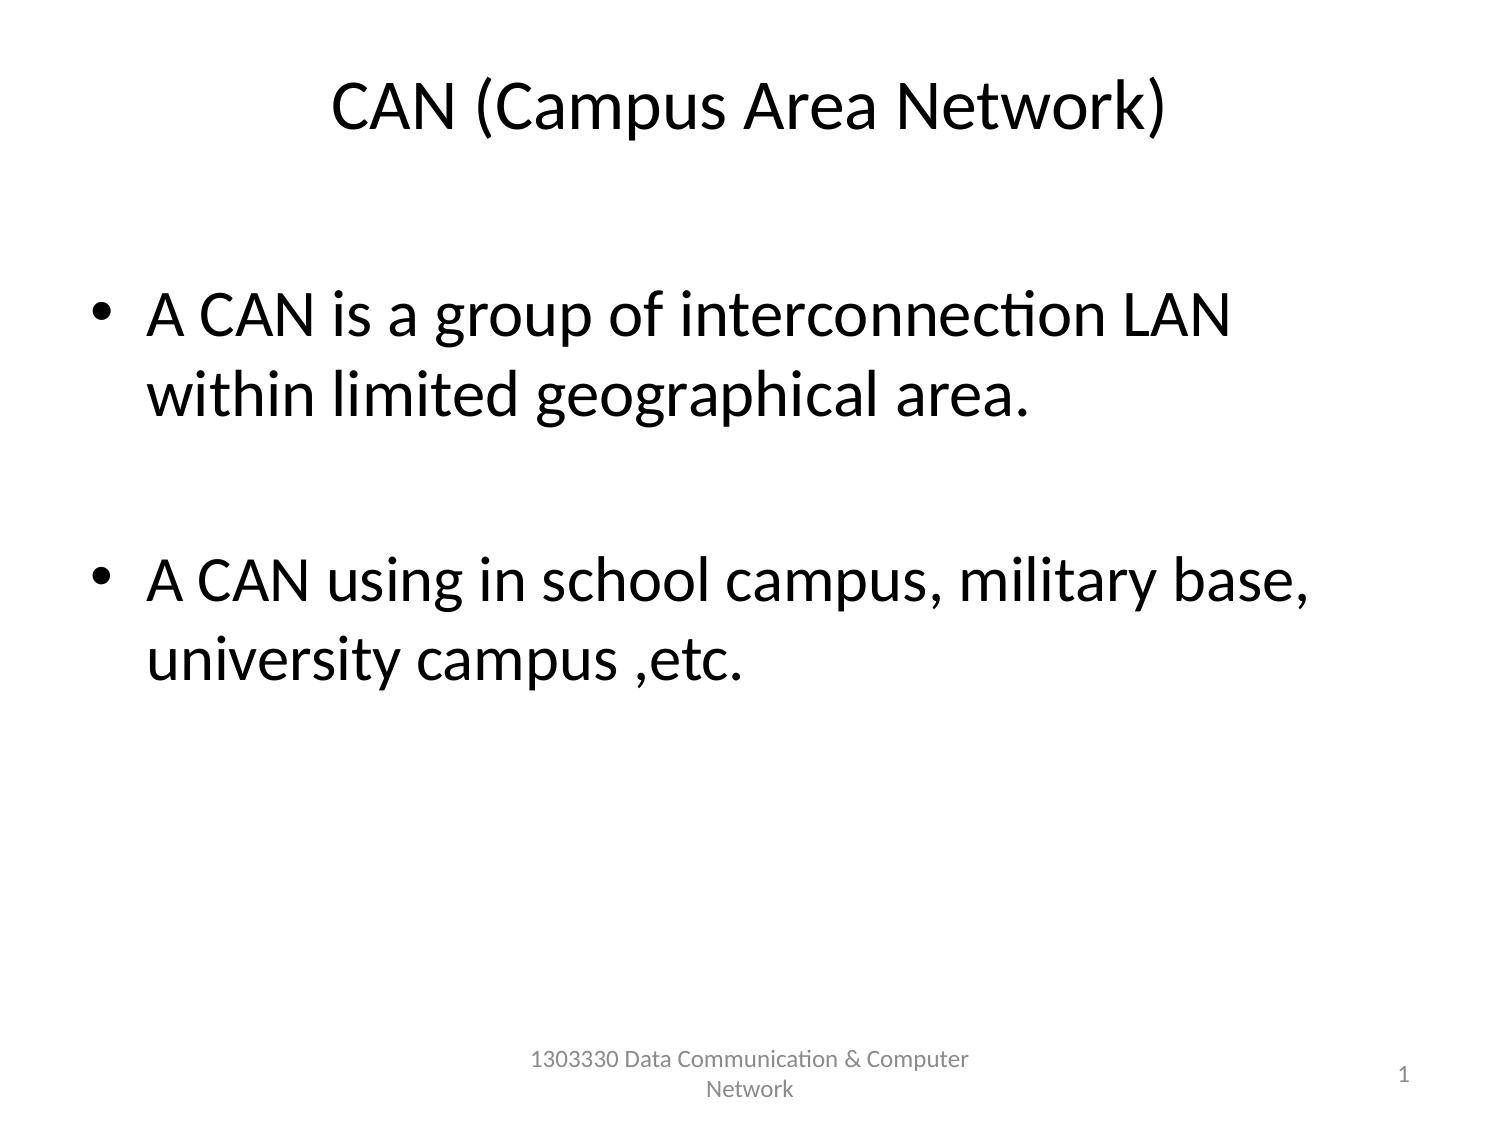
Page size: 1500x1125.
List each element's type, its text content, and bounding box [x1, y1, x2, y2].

title CAN (Campus Area Network) [75, 50, 1425, 238]
footer 1303330 Data Communication & Computer Network [512, 1042, 988, 1103]
slide_number 1 [1074, 1042, 1425, 1103]
list A CAN is a group of interconnection LAN within limited geographical area. A CAN using in school campus, military base, university campus ,etc. [75, 262, 1425, 1005]
